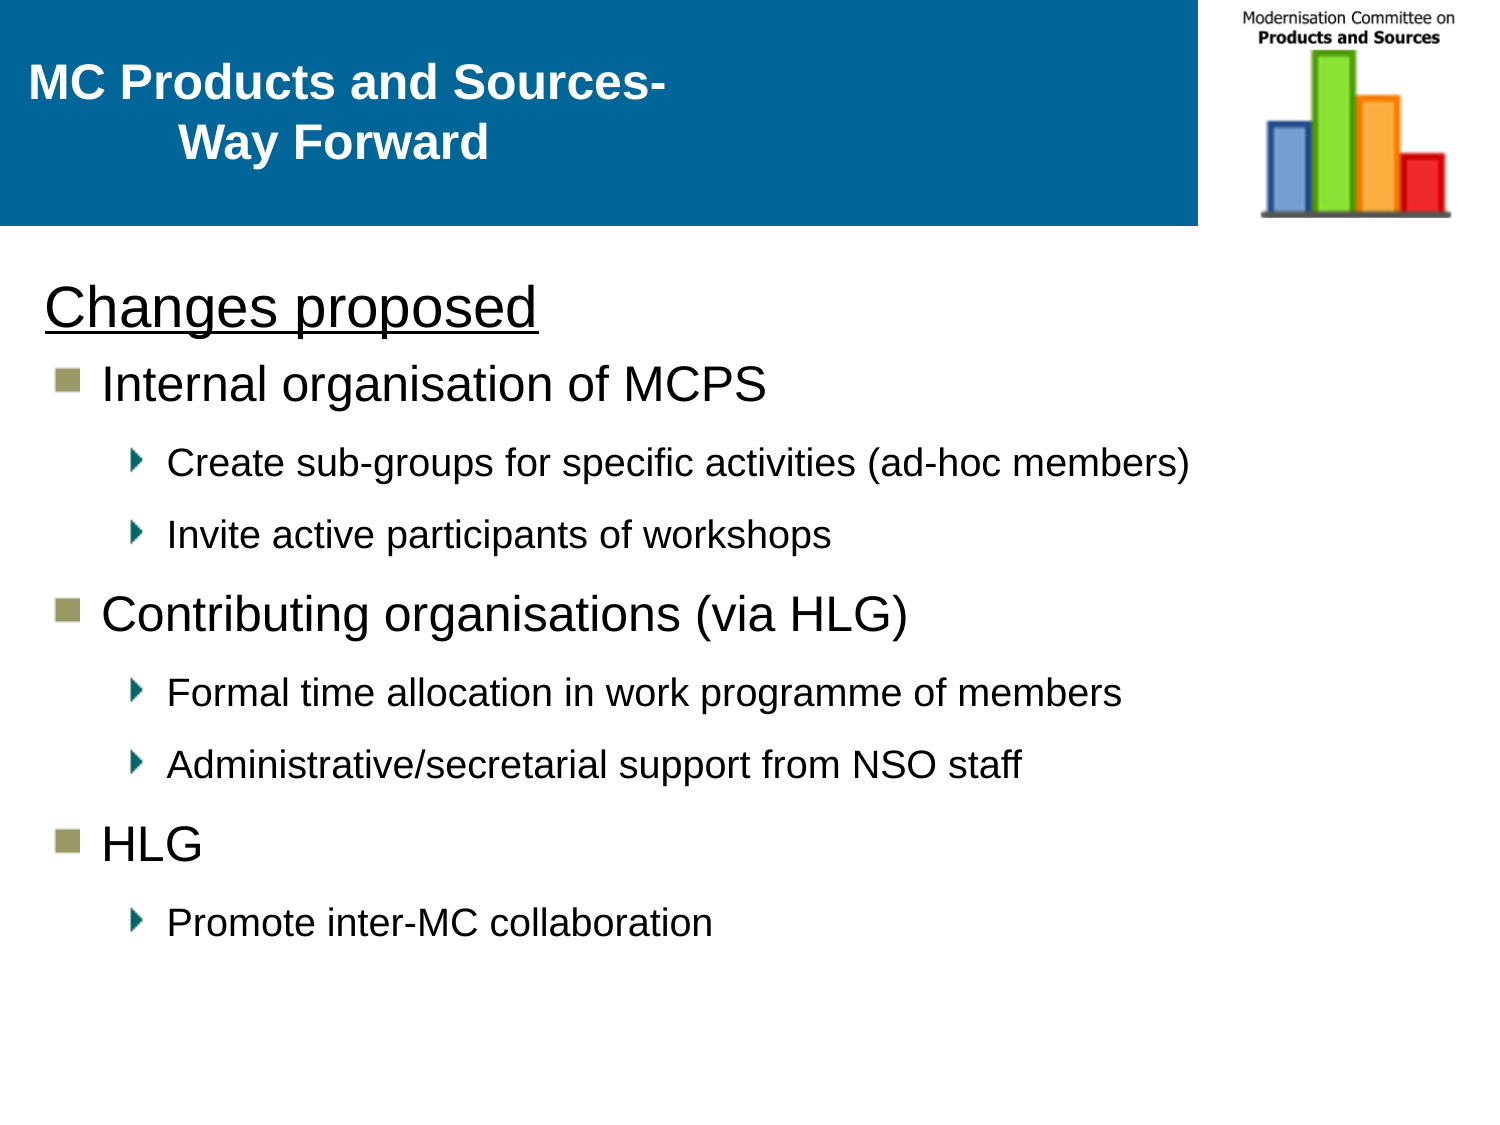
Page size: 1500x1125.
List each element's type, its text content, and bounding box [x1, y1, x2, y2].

list Changes proposed Internal organisation of MCPS Create sub-groups for specific activities (ad-hoc members) Invite active participants of workshops Contributing organisations (via HLG) Formal time allocation in work programme of members Administrative/secretarial support from NSO staff HLG Promote inter-MC collaboration [29, 261, 1483, 1043]
picture [119, 748, 148, 777]
picture [1199, 0, 1500, 227]
picture [119, 676, 148, 705]
title MC Products and Sources- Way Forward [12, 2, 1122, 216]
picture [44, 363, 80, 399]
picture [119, 446, 148, 475]
picture [119, 906, 148, 935]
picture [44, 824, 80, 860]
picture [119, 518, 148, 547]
picture [44, 593, 80, 629]
